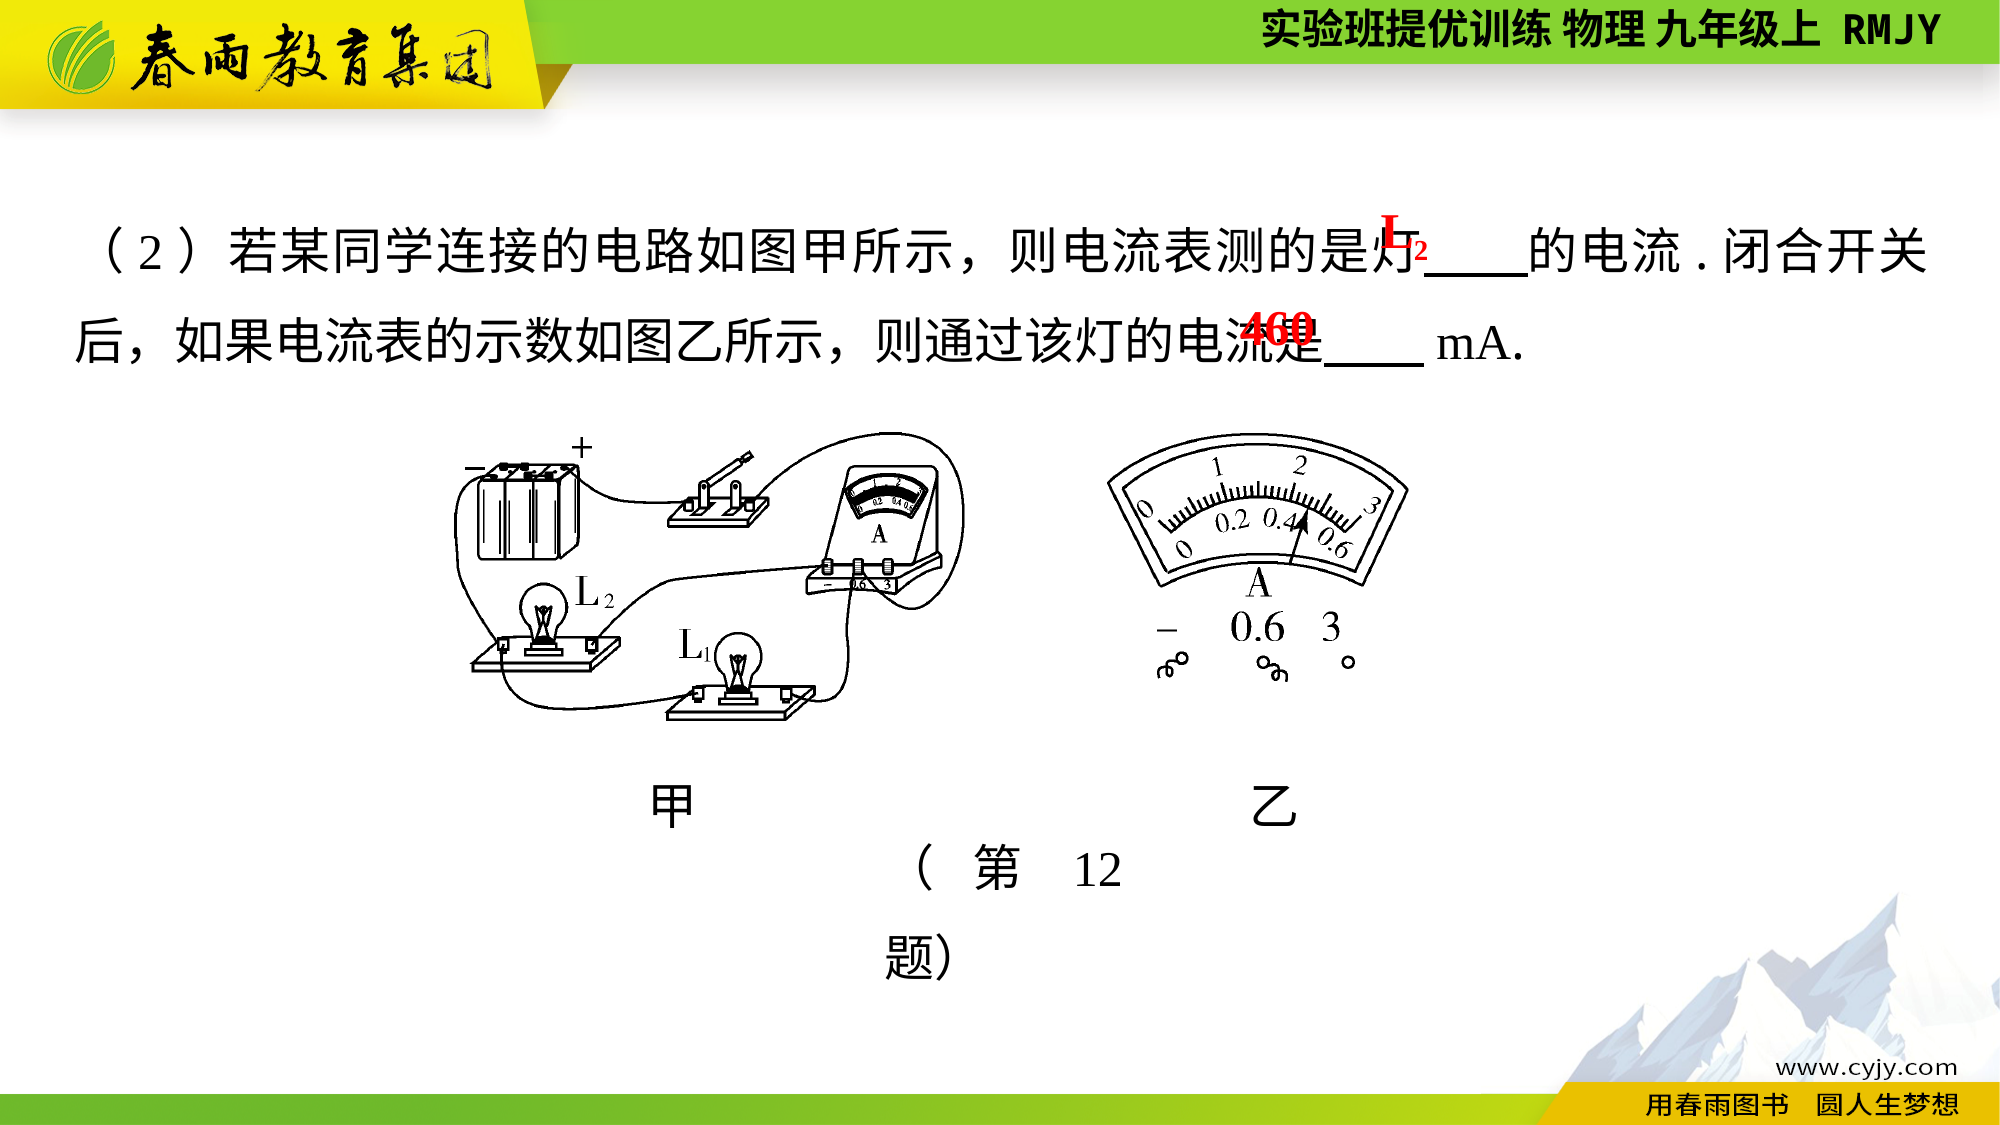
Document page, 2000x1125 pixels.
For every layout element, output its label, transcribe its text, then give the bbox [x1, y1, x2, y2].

text_box 乙 [1234, 736, 1315, 842]
list （2）若某同学连接的电路如图甲所示，则电流表测的是灯 的电流.闭合开关后，如果电流表的示数如图乙所示，则通过该灯的电流是 mA. [59, 181, 1944, 379]
picture [0, 0, 2000, 1125]
text_box （第12题） [869, 798, 1150, 904]
text_box 460 [1225, 288, 1330, 363]
text_box L2 [1365, 190, 1444, 274]
text_box 甲 [632, 736, 713, 842]
